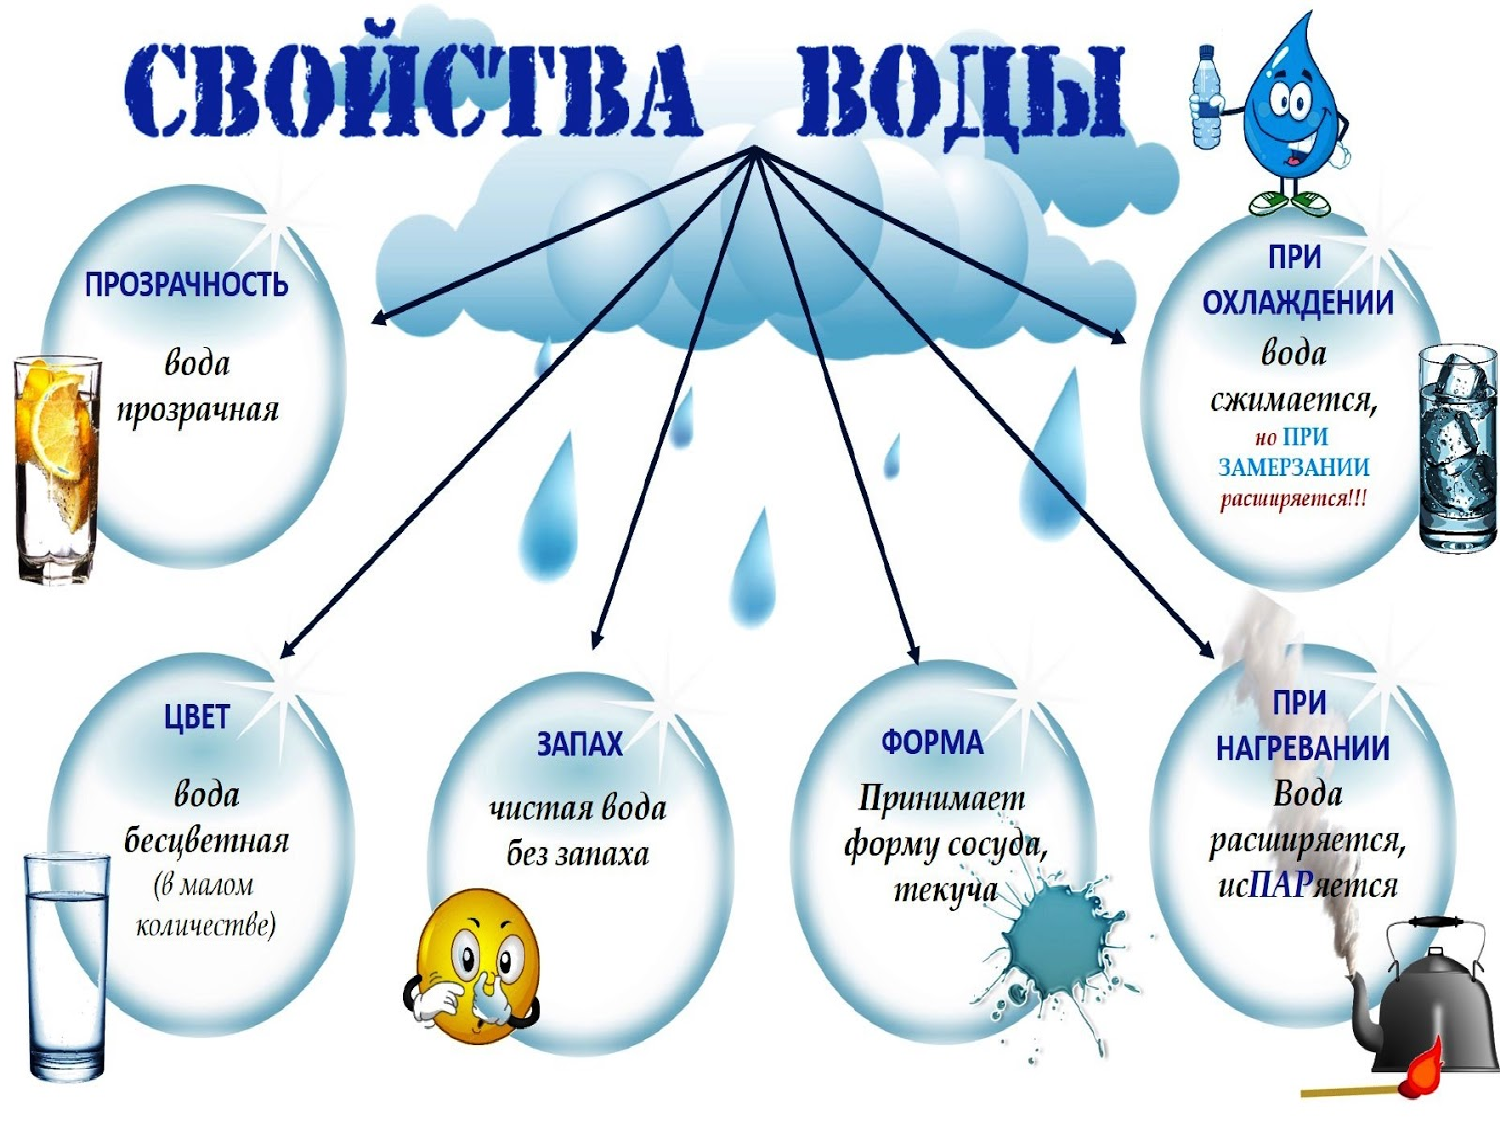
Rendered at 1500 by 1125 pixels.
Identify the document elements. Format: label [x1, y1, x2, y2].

list [0, 0, 1500, 1125]
